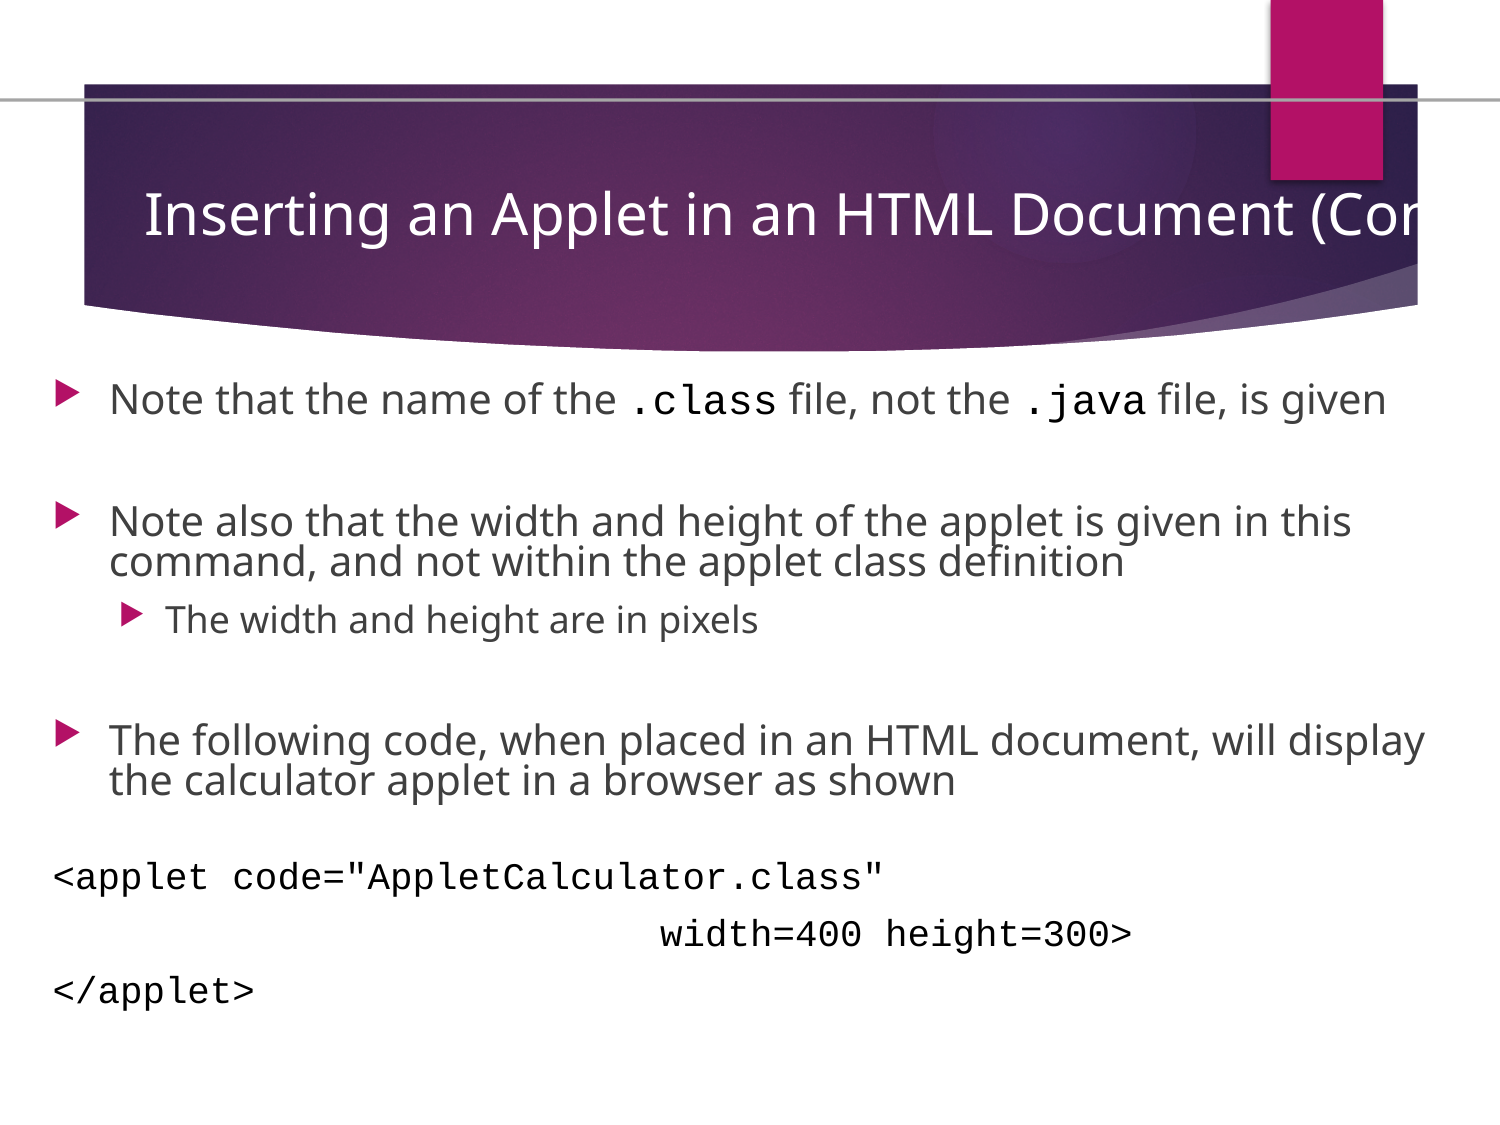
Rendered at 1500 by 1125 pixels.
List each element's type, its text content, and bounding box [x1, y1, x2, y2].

list Note that the name of the .class file, not the .java file, is given Note also that the width and height of the applet is given in this command, and not within the applet class definition The width and height are in pixels The following code, when placed in an HTML document, will display the calculator applet in a browser as shown <applet code="AppletCalculator.class" width=400 height=300> </applet> [37, 375, 1463, 1125]
title Inserting an Applet in an HTML Document (Cont’d) [87, 162, 1500, 263]
